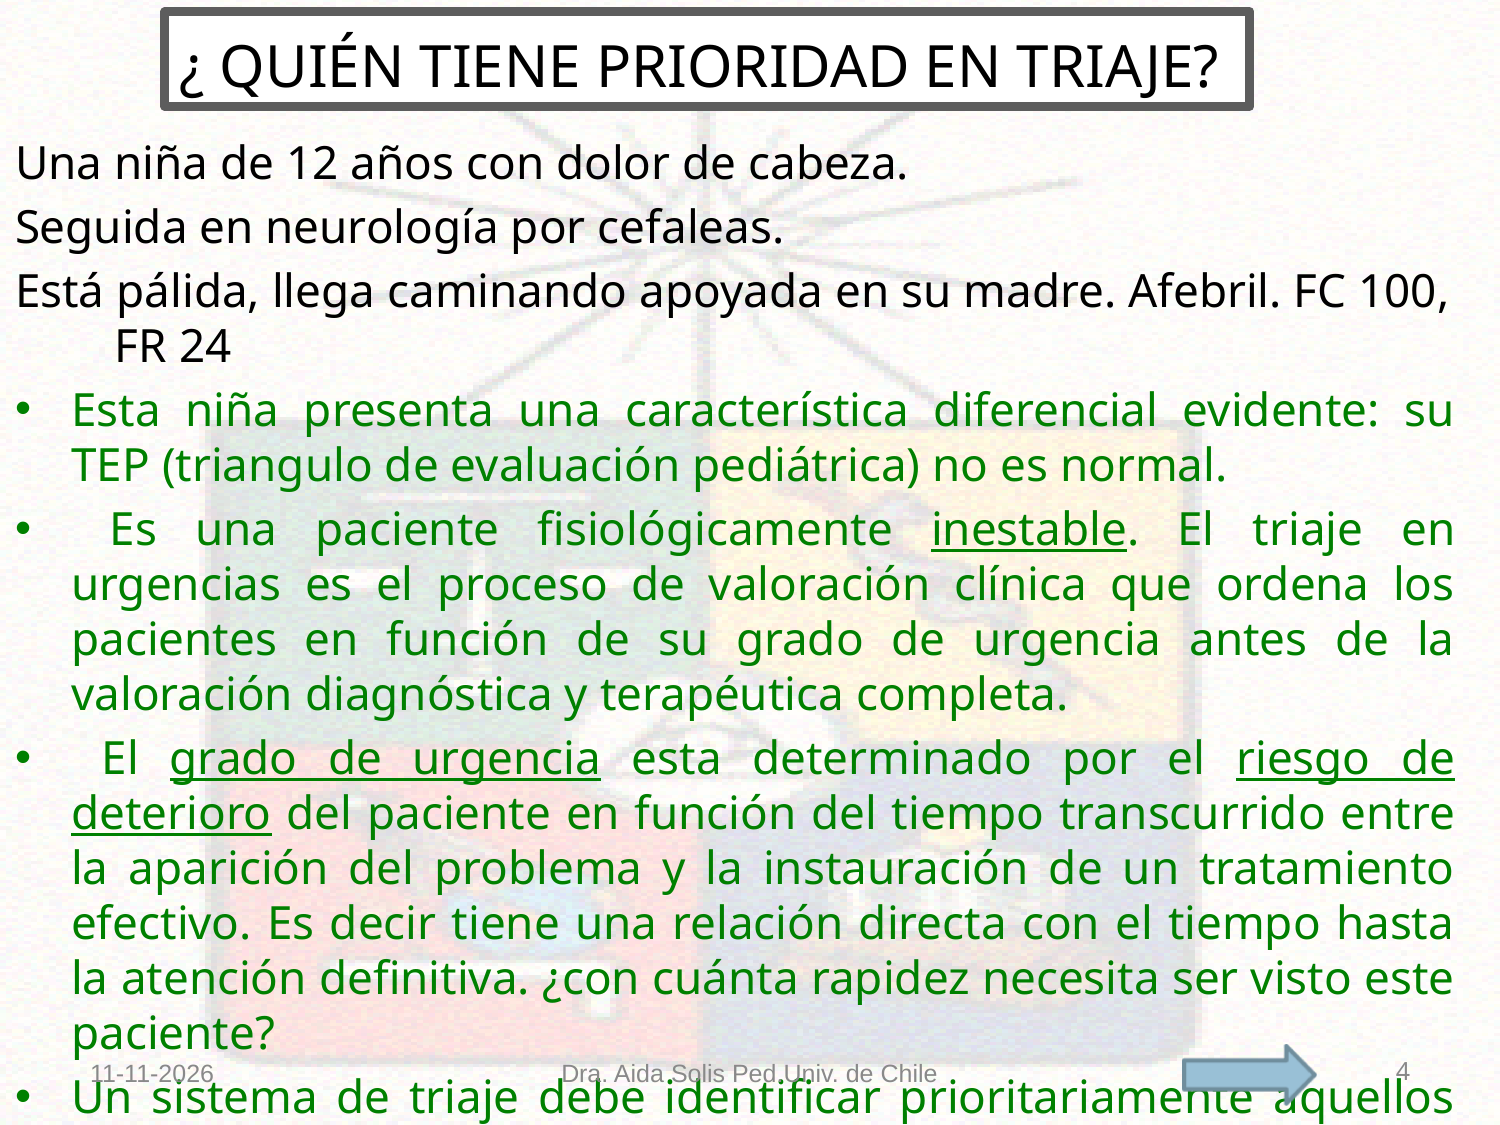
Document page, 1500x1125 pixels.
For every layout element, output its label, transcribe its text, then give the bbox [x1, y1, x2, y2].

footer Dra. Aida Solis Ped.Univ. de Chile [512, 1042, 988, 1103]
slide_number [75, 1042, 425, 1103]
slide_number 4 [1320, 1042, 1425, 1103]
picture [1180, 1042, 1320, 1109]
slide_number 4 [1074, 1042, 1180, 1103]
text_box ¿ QUIÉN TIENE PRIORIDAD EN TRIAJE? [160, 7, 1254, 111]
list Una niña de 12 años con dolor de cabeza. Seguida en neurología por cefaleas. Está pálida, llega caminando apoyada en su madre. Afebril. FC 100, FR 24 Esta niña presenta una característica diferencial evidente: su TEP (triangulo de evaluación pediátrica) no es normal. Es una paciente fisiológicamente inestable. El triaje en urgencias es el proceso de valoración clínica que ordena los pacientes en función de su grado de urgencia antes de la valoración diagnóstica y terapéutica completa. El grado de urgencia esta determinado por el riesgo de deterioro del paciente en función del tiempo transcurrido entre la aparición del problema y la instauración de un tratamiento efectivo. Es decir tiene una relación directa con el tiempo hasta la atención definitiva. ¿con cuánta rapidez necesita ser visto este paciente? Un sistema de triaje debe identificar prioritariamente aquellos pacientes en los que ese deterioro ya ha aparecido. [0, 125, 1471, 870]
